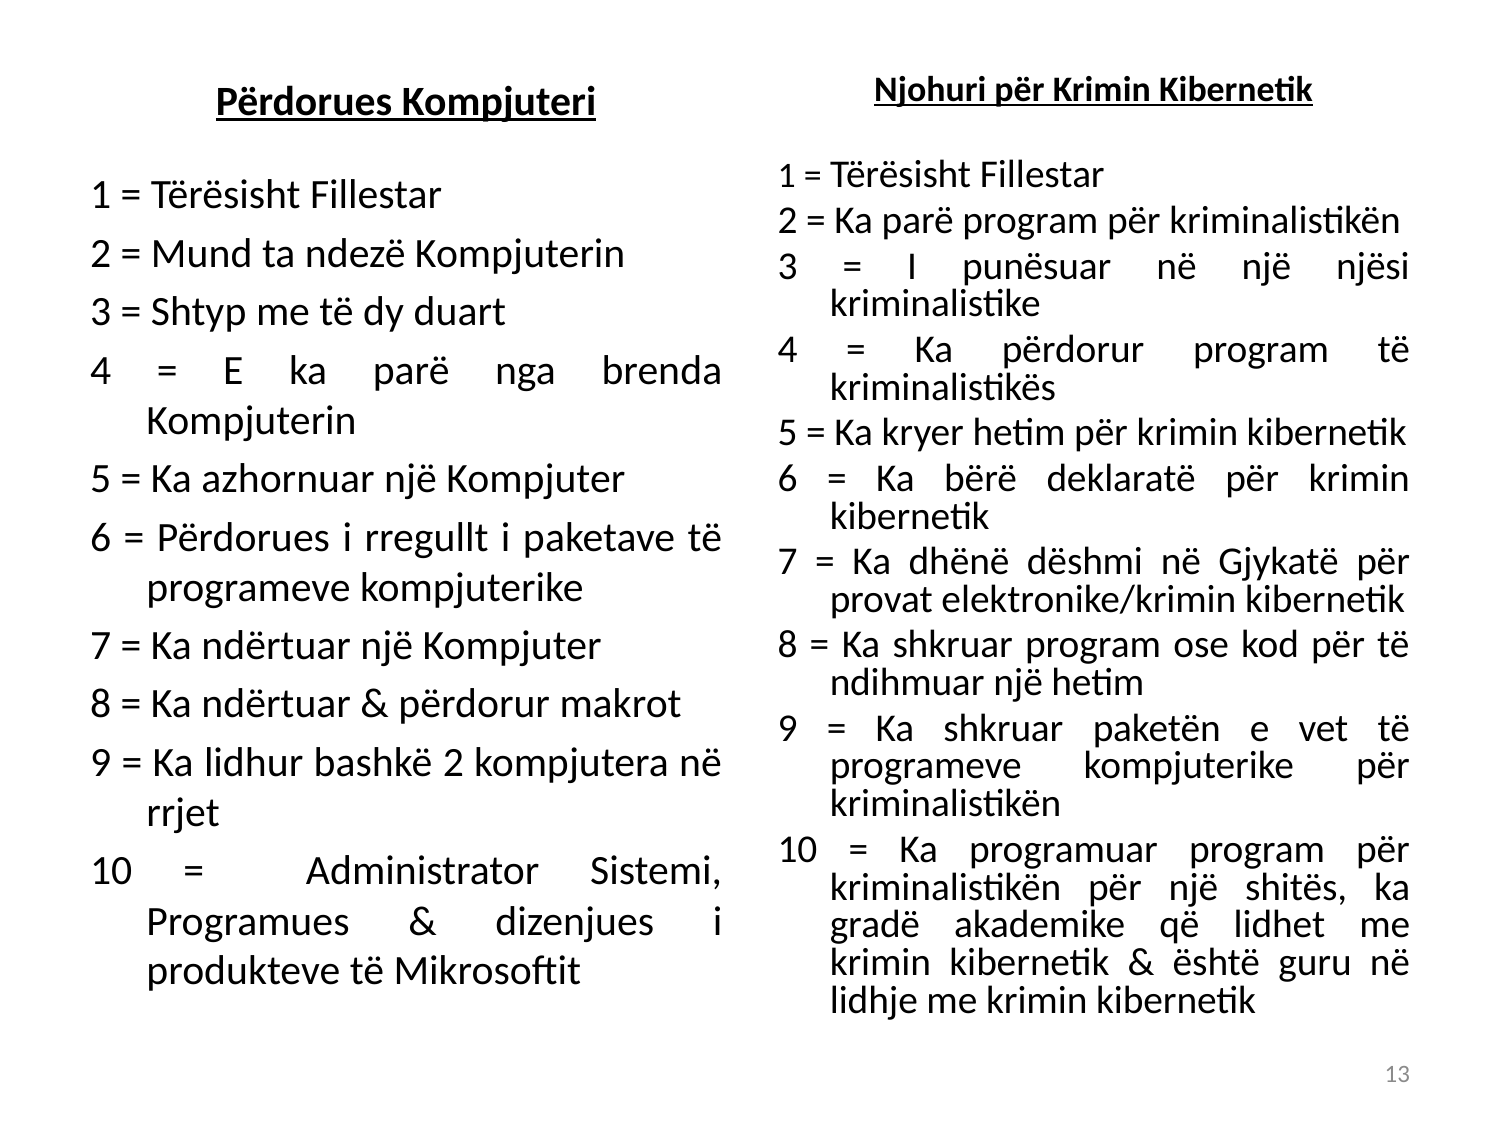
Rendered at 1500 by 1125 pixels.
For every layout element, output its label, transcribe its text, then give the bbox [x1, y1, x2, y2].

slide_number 13 [1074, 1043, 1425, 1103]
list Përdorues Kompjuteri 1 = Tërësisht Fillestar 2 = Mund ta ndezë Kompjuterin 3 = Shtyp me të dy duart 4 = E ka parë nga brenda Kompjuterin 5 = Ka azhornuar një Kompjuter 6 = Përdorues i rregullt i paketave të programeve kompjuterike 7 = Ka ndërtuar një Kompjuter 8 = Ka ndërtuar & përdorur makrot 9 = Ka lidhur bashkë 2 kompjutera në rrjet 10 = Administrator Sistemi, Programues & dizenjues i produkteve të Mikrosoftit [75, 66, 738, 1103]
list Njohuri për Krimin Kibernetik 1 = Tërësisht Fillestar 2 = Ka parë program për kriminalistikën 3 = I punësuar në një njësi kriminalistike 4 = Ka përdorur program të kriminalistikës 5 = Ka kryer hetim për krimin kibernetik 6 = Ka bërë deklaratë për krimin kibernetik 7 = Ka dhënë dëshmi në Gjykatë për provat elektronike/krimin kibernetik 8 = Ka shkruar program ose kod për të ndihmuar një hetim 9 = Ka shkruar paketën e vet të programeve kompjuterike për kriminalistikën 10 = Ka programuar program për kriminalistikën për një shitës, ka gradë akademike që lidhet me krimin kibernetik & është guru në lidhje me krimin kibernetik [762, 66, 1425, 1043]
